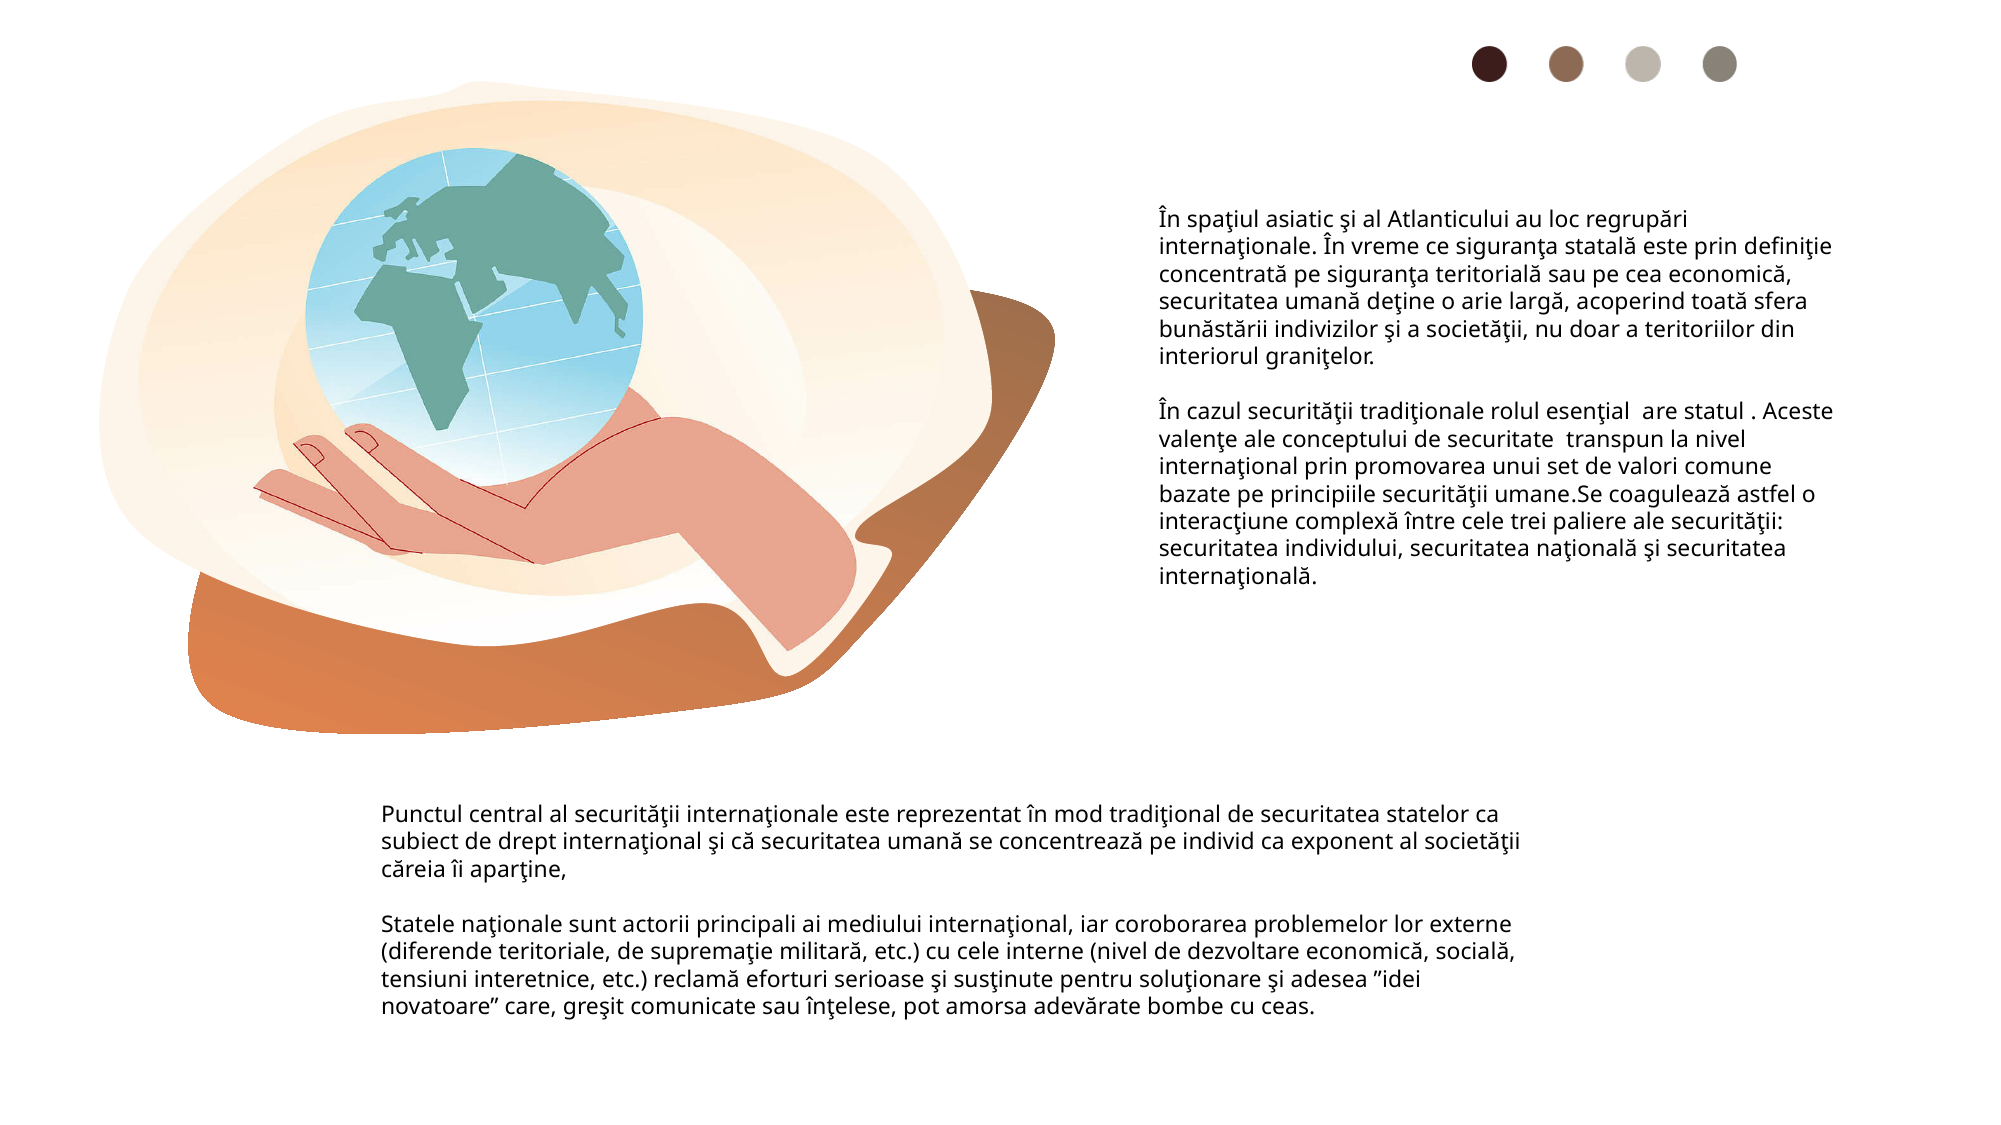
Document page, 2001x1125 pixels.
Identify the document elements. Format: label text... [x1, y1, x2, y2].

text_box [992, 293, 1056, 473]
picture [1472, 46, 1737, 82]
text_box Punctul central al securităţii internaţionale este reprezentat în mod tradiţional de securitatea statelor ca subiect de drept internaţional şi că securitatea umană se concentrează pe individ ca exponent al societăţii căreia îi aparţine, Statele naţionale sunt actorii principali ai mediului internaţional, iar coroborarea problemelor lor externe (diferende teritoriale, de supremaţie militară, etc.) cu cele interne (nivel de dezvoltare economică, socială, tensiuni interetnice, etc.) reclamă eforturi serioase şi susţinute pentru soluţionare şi adesea ”idei novatoare” care, greşit comunicate sau înţelese, pot amorsa adevărate bombe cu ceas. [366, 792, 1539, 1082]
picture [99, 81, 992, 677]
text_box [192, 677, 820, 735]
text_box În spaţiul asiatic şi al Atlanticului au loc regrupări internaţionale. În vreme ce siguranţa statală este prin definiţie concentrată pe siguranţa teritorială sau pe cea economică, securitatea umană deţine o arie largă, acoperind toată sfera bunăstării indivizilor şi a societăţii, nu doar a teritoriilor din interiorul graniţelor. În cazul securităţii tradiţionale rolul esenţial are statul . Aceste valenţe ale conceptului de securitate transpun la nivel internaţional prin promovarea unui set de valori comune bazate pe principiile securităţii umane.Se coagulează astfel o interacţiune complexă între cele trei paliere ale securităţii: securitatea individului, securitatea naţională şi securitatea internaţională. [1144, 197, 1856, 624]
